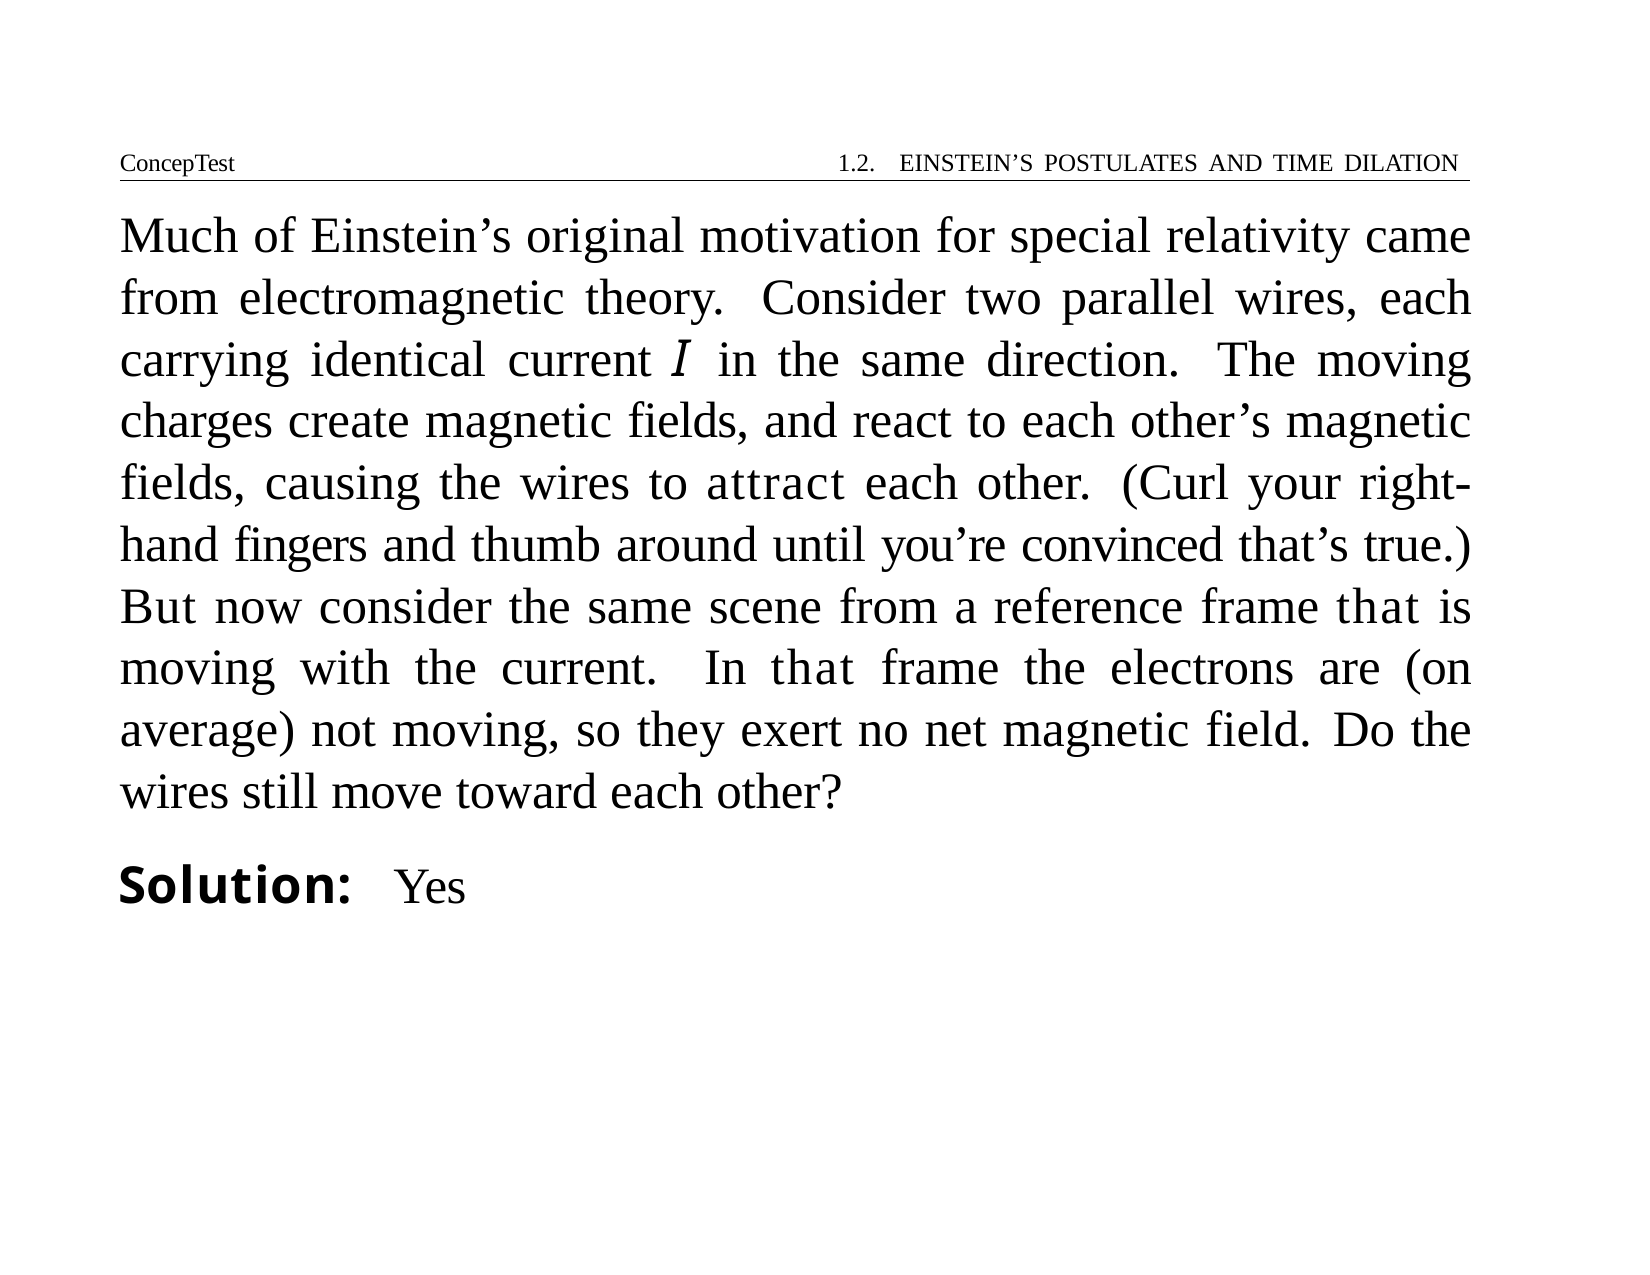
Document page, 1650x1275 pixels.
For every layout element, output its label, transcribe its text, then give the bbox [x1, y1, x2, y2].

text_box ConcepTest 1.2. EINSTEIN’S POSTULATES AND TIME DILATION Much of Einstein’s original motivation for special relativity came from electromagnetic theory. Consider two parallel wires, each carrying identical current I in the same direction. The moving charges create magnetic fields, and react to each other’s magnetic fields, causing the wires to attract each other. (Curl your right- hand fingers and thumb around until you’re convinced that’s true.) But now consider the same scene from a reference frame that is moving with the current. In that frame the electrons are (on average) not moving, so they exert no net magnetic field. Do the wires still move toward each other? Solution: Yes [116, 132, 1473, 914]
